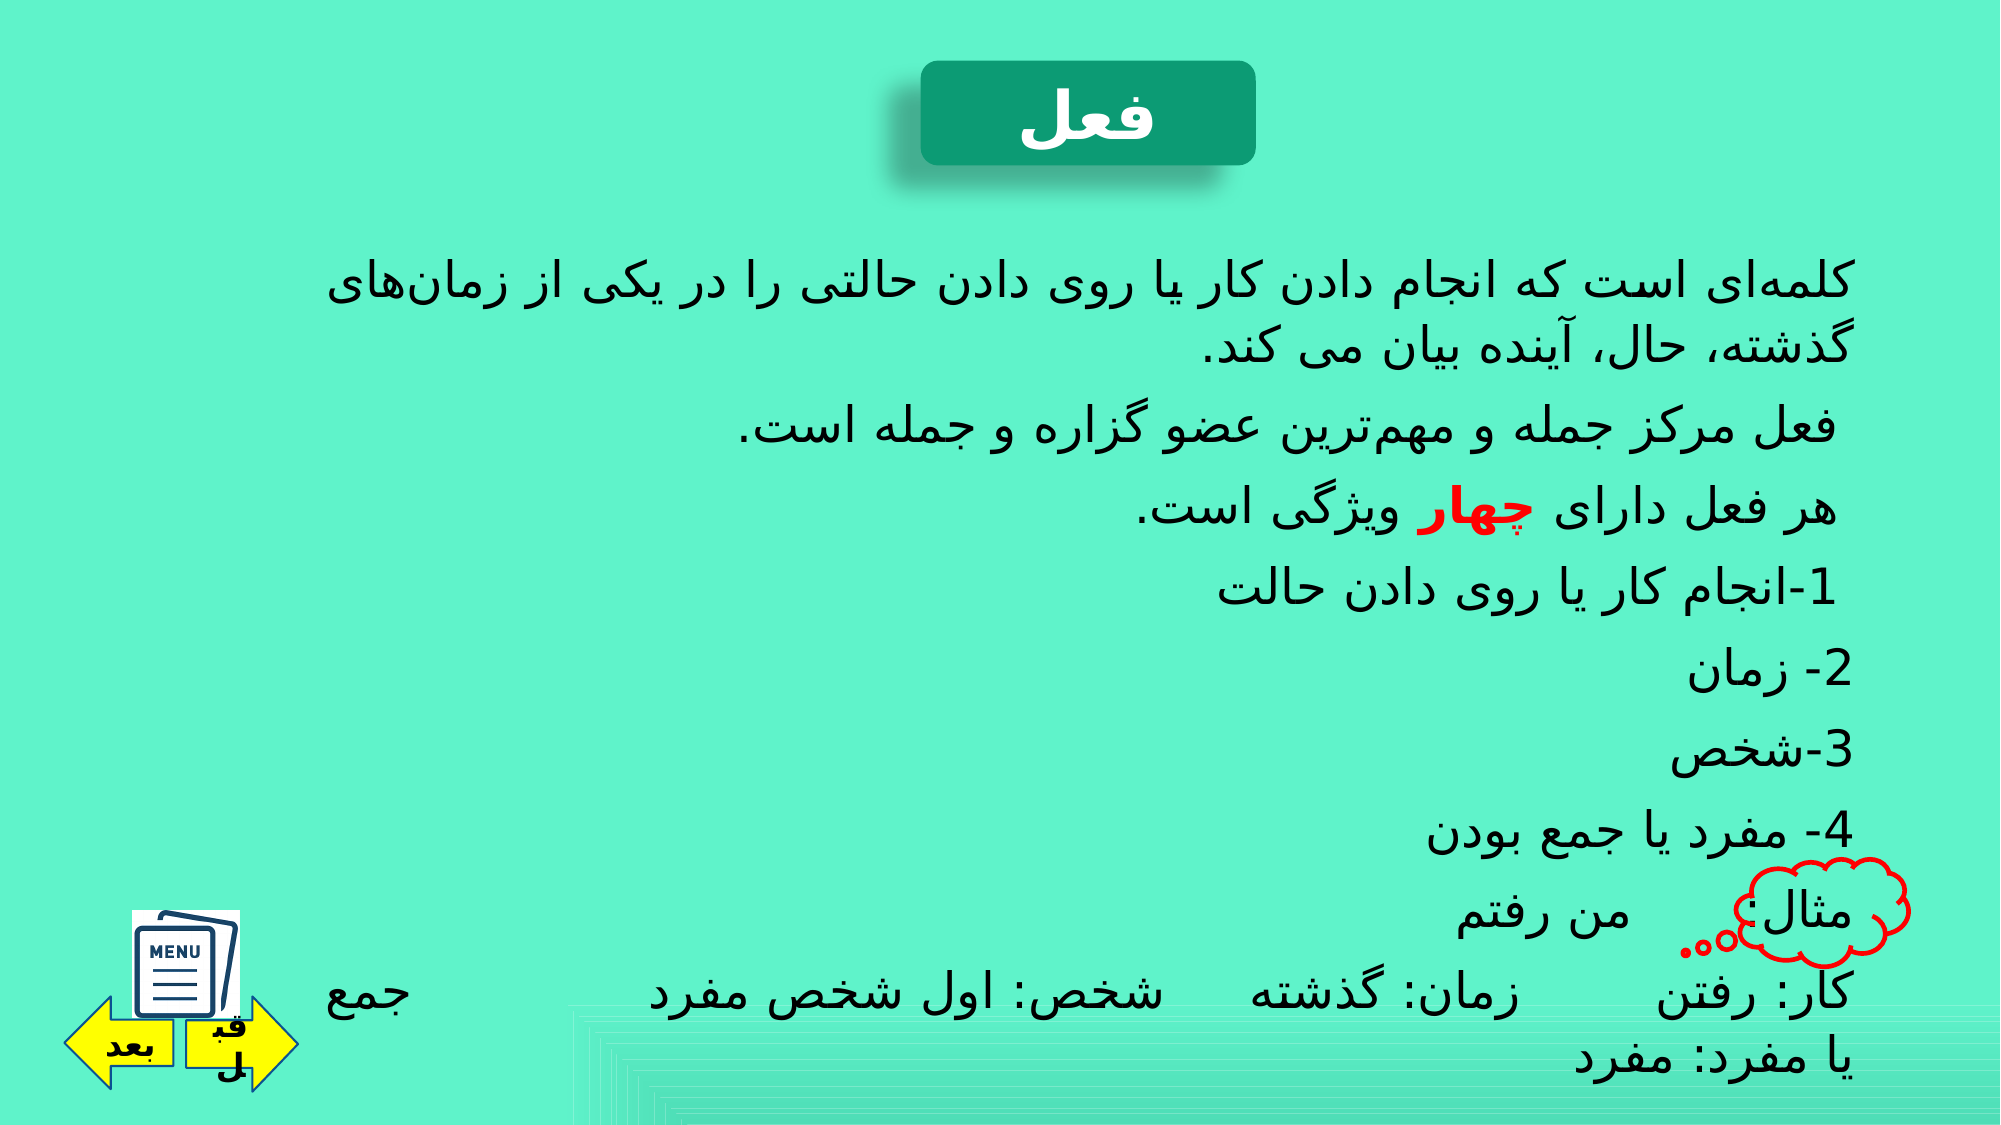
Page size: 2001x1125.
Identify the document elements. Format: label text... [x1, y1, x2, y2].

text_box قبل [185, 995, 299, 1093]
text_box [1716, 930, 1737, 951]
text_box کلمه‌ای است که انجام دادن کار یا روی دادن حالتی را در یکی از زمان‌های گذشته، حال، آینده بیان می کند. فعل مرکز جمله و مهم‌ترین عضو گزاره و جمله است. هر فعل دارای چهار ویژگی است. 1-انجام کار یا روی دادن حالت 2- زمان 3-شخص 4- مفرد یا جمع بودن مثال: من رفتم کار: رفتن زمان: گذشته شخص: اول شخص مفرد جمع یا مفرد: مفرد [310, 236, 1870, 1091]
picture [132, 910, 240, 1018]
text_box بعد [63, 995, 175, 1091]
text_box فعل [919, 59, 1257, 167]
text_box [1696, 940, 1711, 955]
text_box [1734, 858, 1910, 968]
text_box [1681, 948, 1690, 957]
